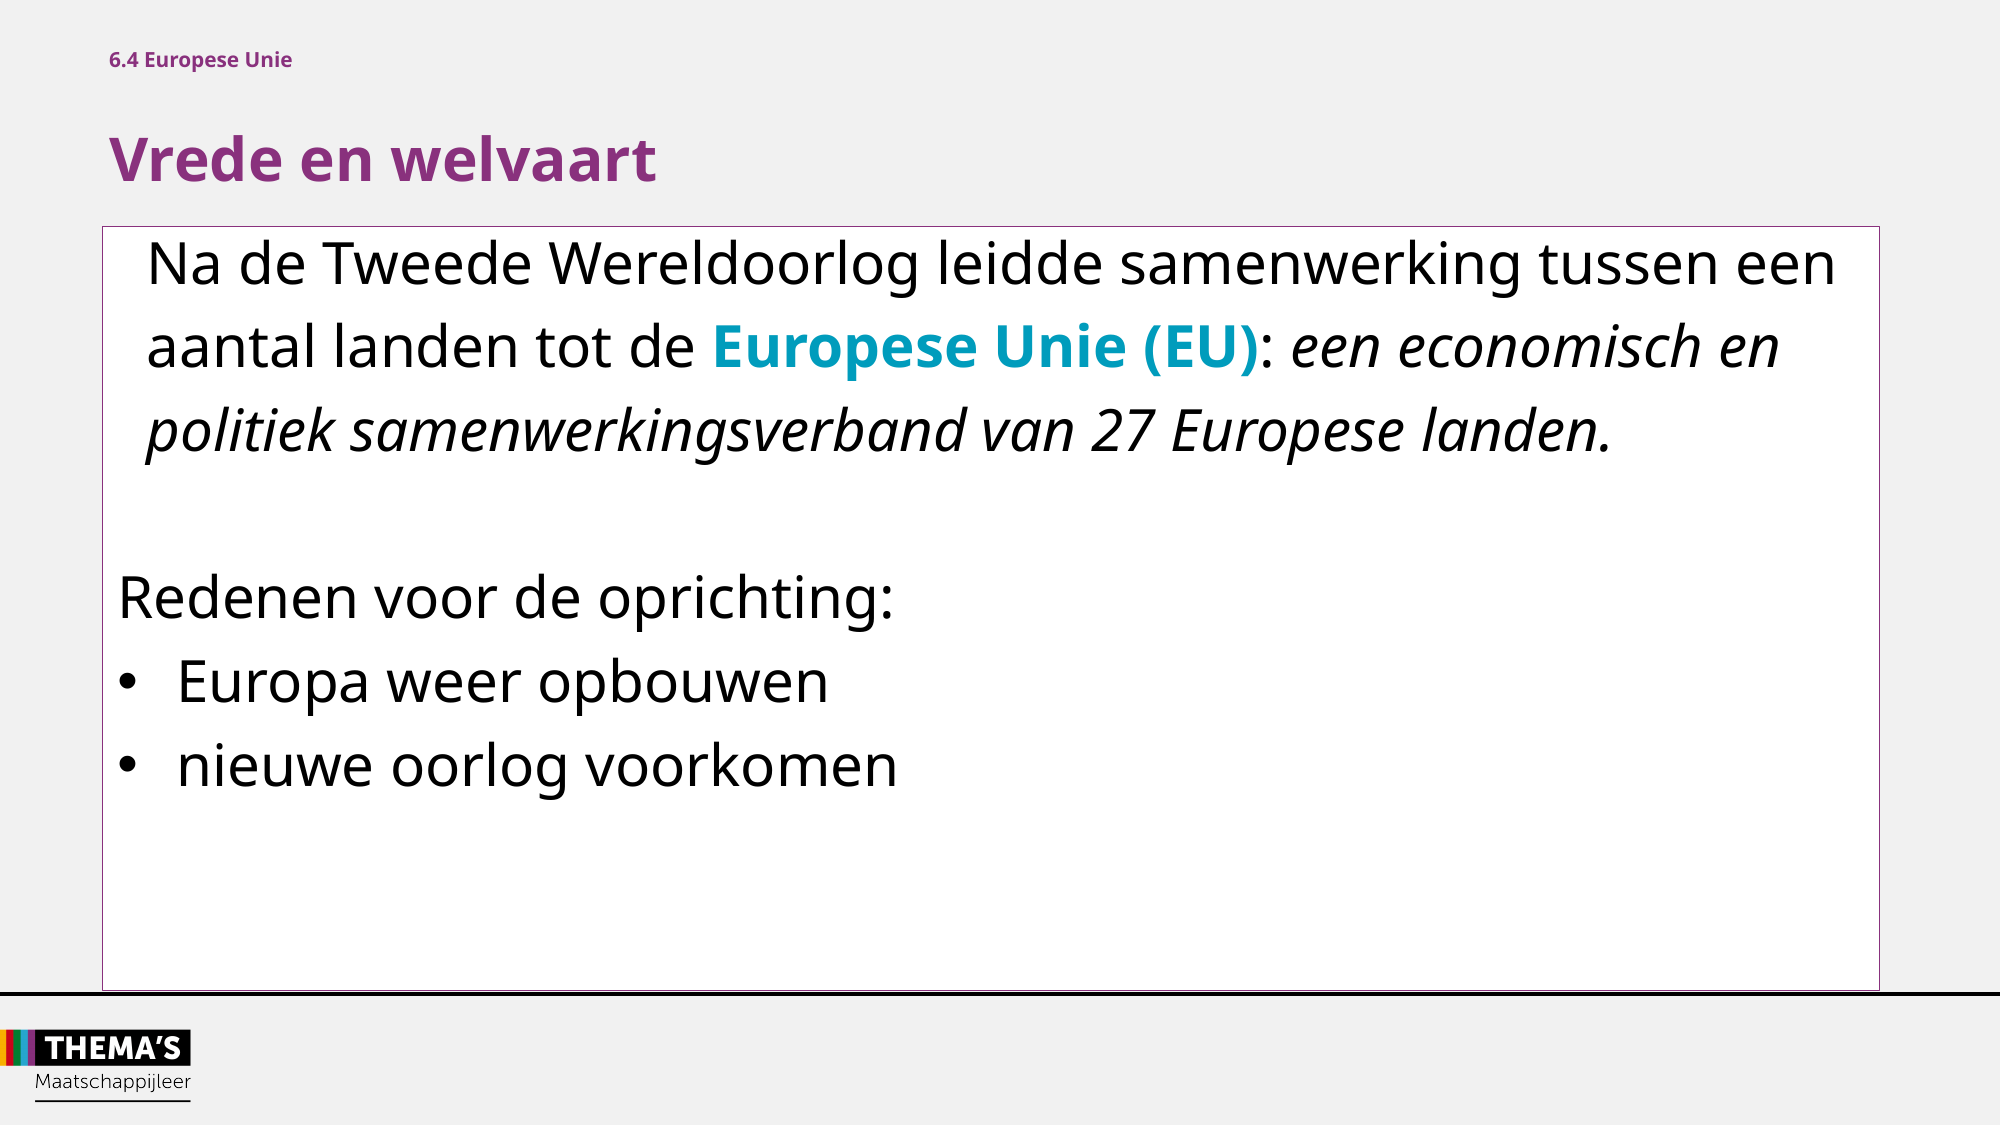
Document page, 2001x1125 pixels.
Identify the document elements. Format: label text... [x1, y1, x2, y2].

picture [0, 993, 203, 1125]
list 6.4 Europese Unie [94, 33, 941, 88]
list Vrede en welvaart [94, 114, 1879, 205]
list Na de Tweede Wereldoorlog leidde samenwerking tussen een aantal landen tot de Europese Unie (EU): een economisch en politiek samenwerkingsverband van 27 Europese landen. Redenen voor de oprichting: Europa weer opbouwen nieuwe oorlog voorkomen [102, 226, 1880, 991]
